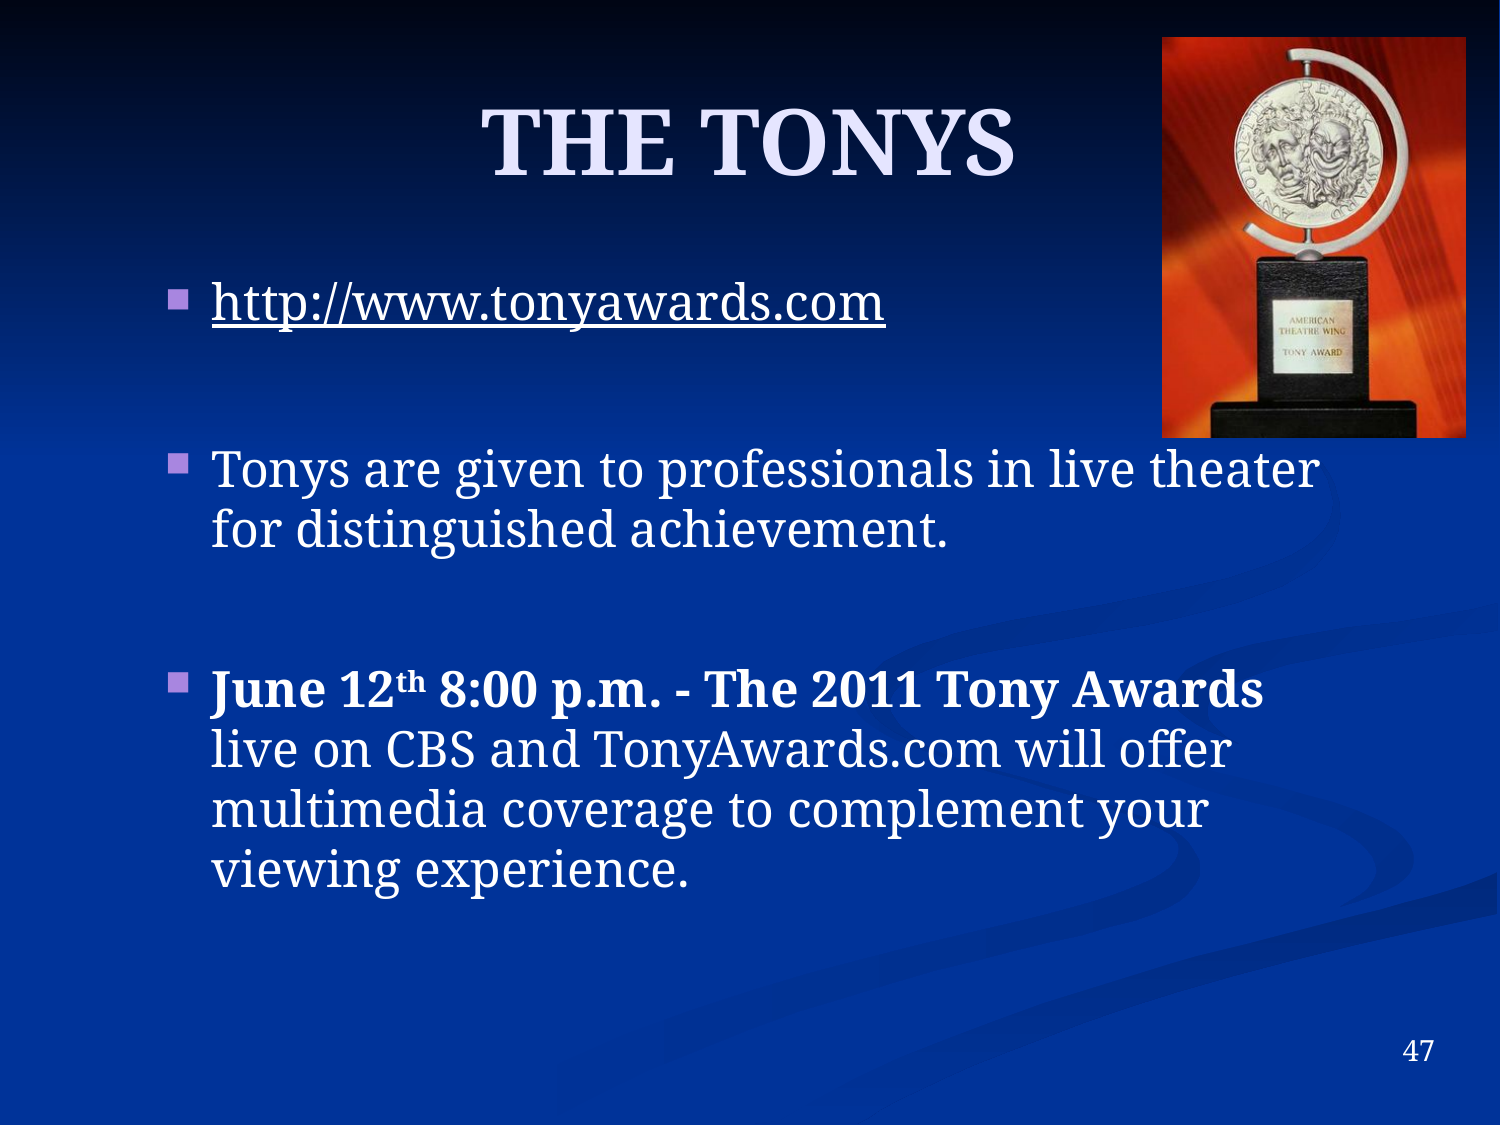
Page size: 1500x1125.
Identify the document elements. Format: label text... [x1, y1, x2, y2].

list http://www.tonyawards.com Tonys are given to professionals in live theater for distinguished achievement. June 12th 8:00 p.m. - The 2011 Tony Awards live on CBS and TonyAwards.com will offer multimedia coverage to complement your viewing experience. [74, 262, 1412, 1006]
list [1162, 37, 1466, 438]
text_box 47 [1137, 1024, 1450, 1103]
title THE TONYS [74, 44, 1157, 233]
